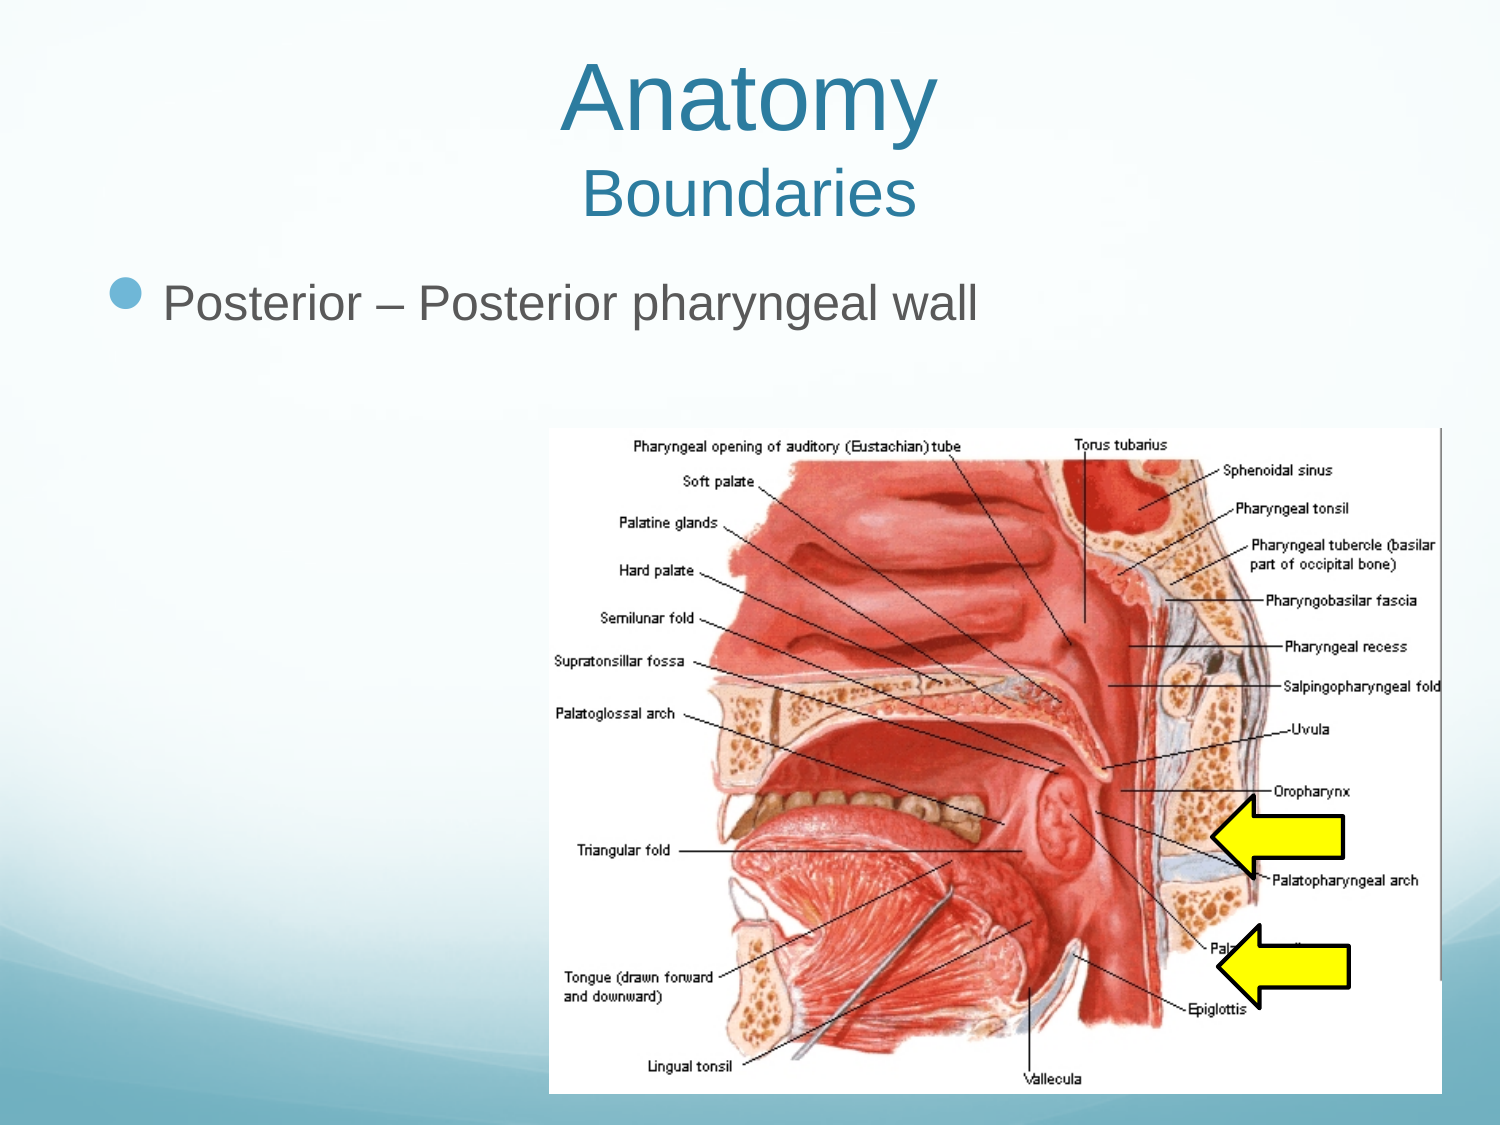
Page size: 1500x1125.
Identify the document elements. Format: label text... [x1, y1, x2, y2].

list Posterior – Posterior pharyngeal wall [90, 262, 1410, 975]
picture [548, 427, 1443, 1095]
title Anatomy Boundaries [90, 17, 1410, 237]
